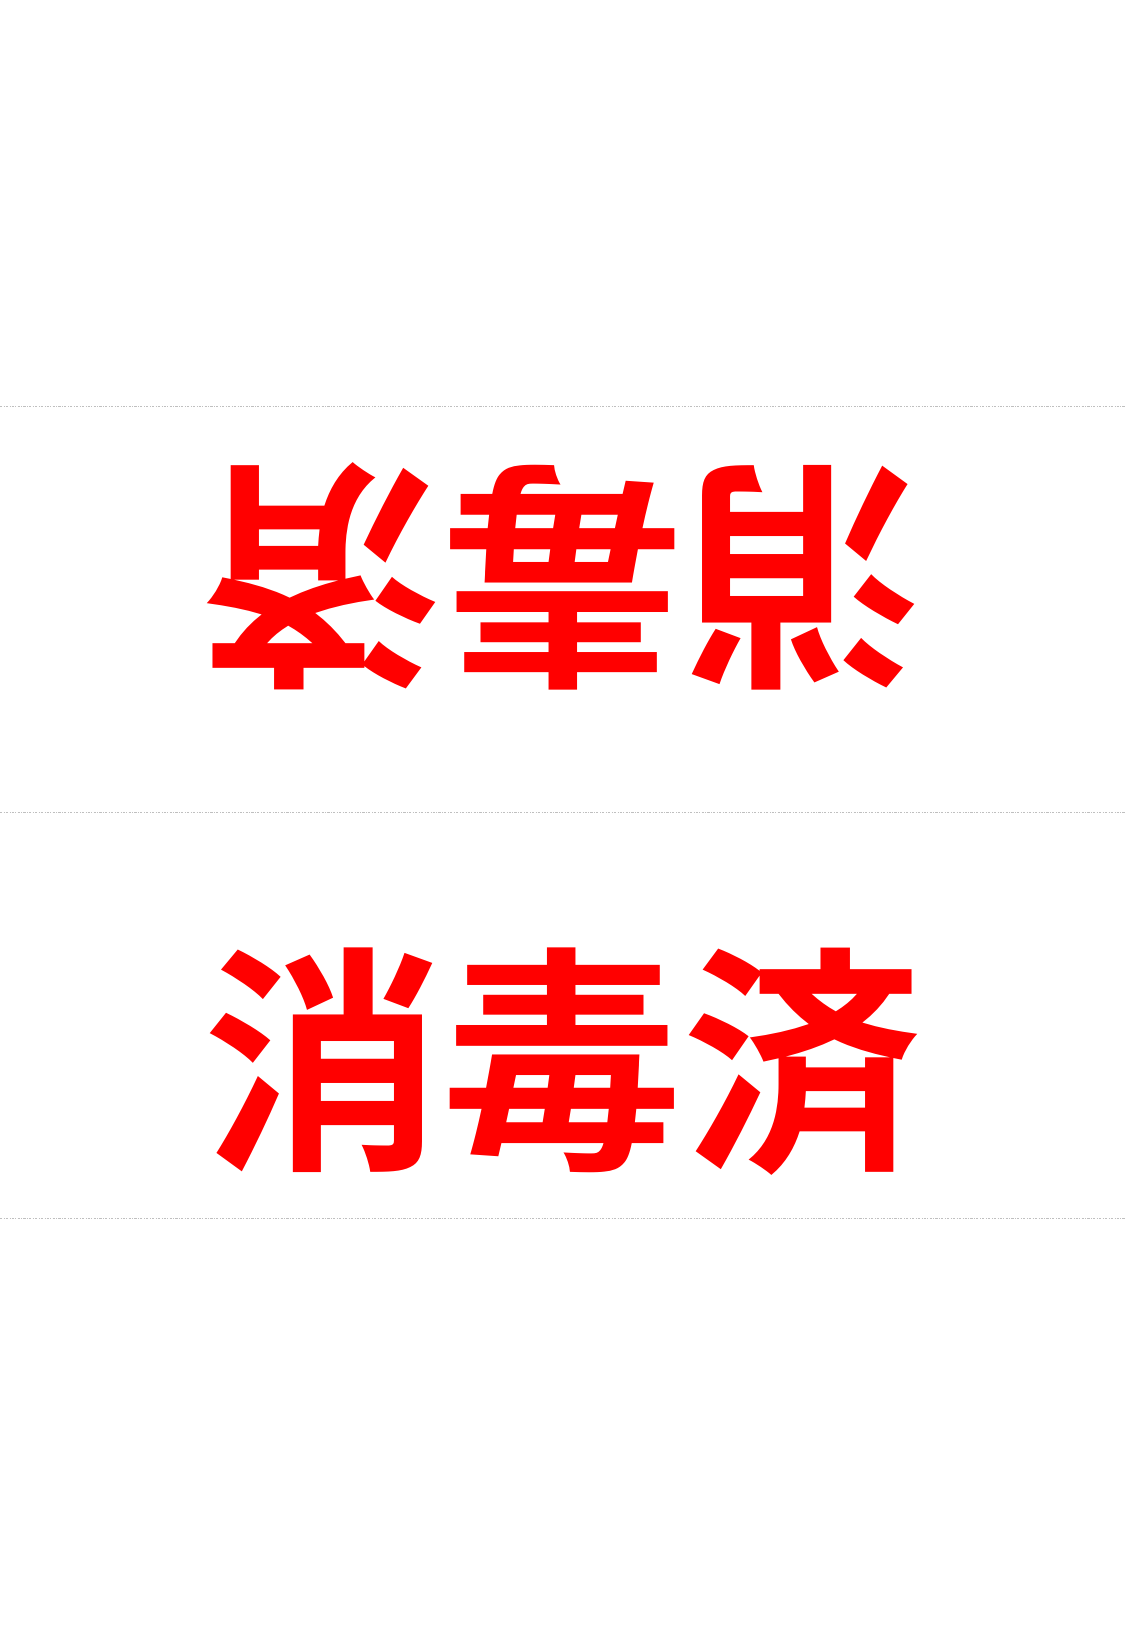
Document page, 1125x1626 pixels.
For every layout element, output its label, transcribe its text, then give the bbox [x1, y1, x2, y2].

text_box 消毒済 [188, 904, 937, 1207]
text_box 消毒済 [188, 431, 937, 734]
